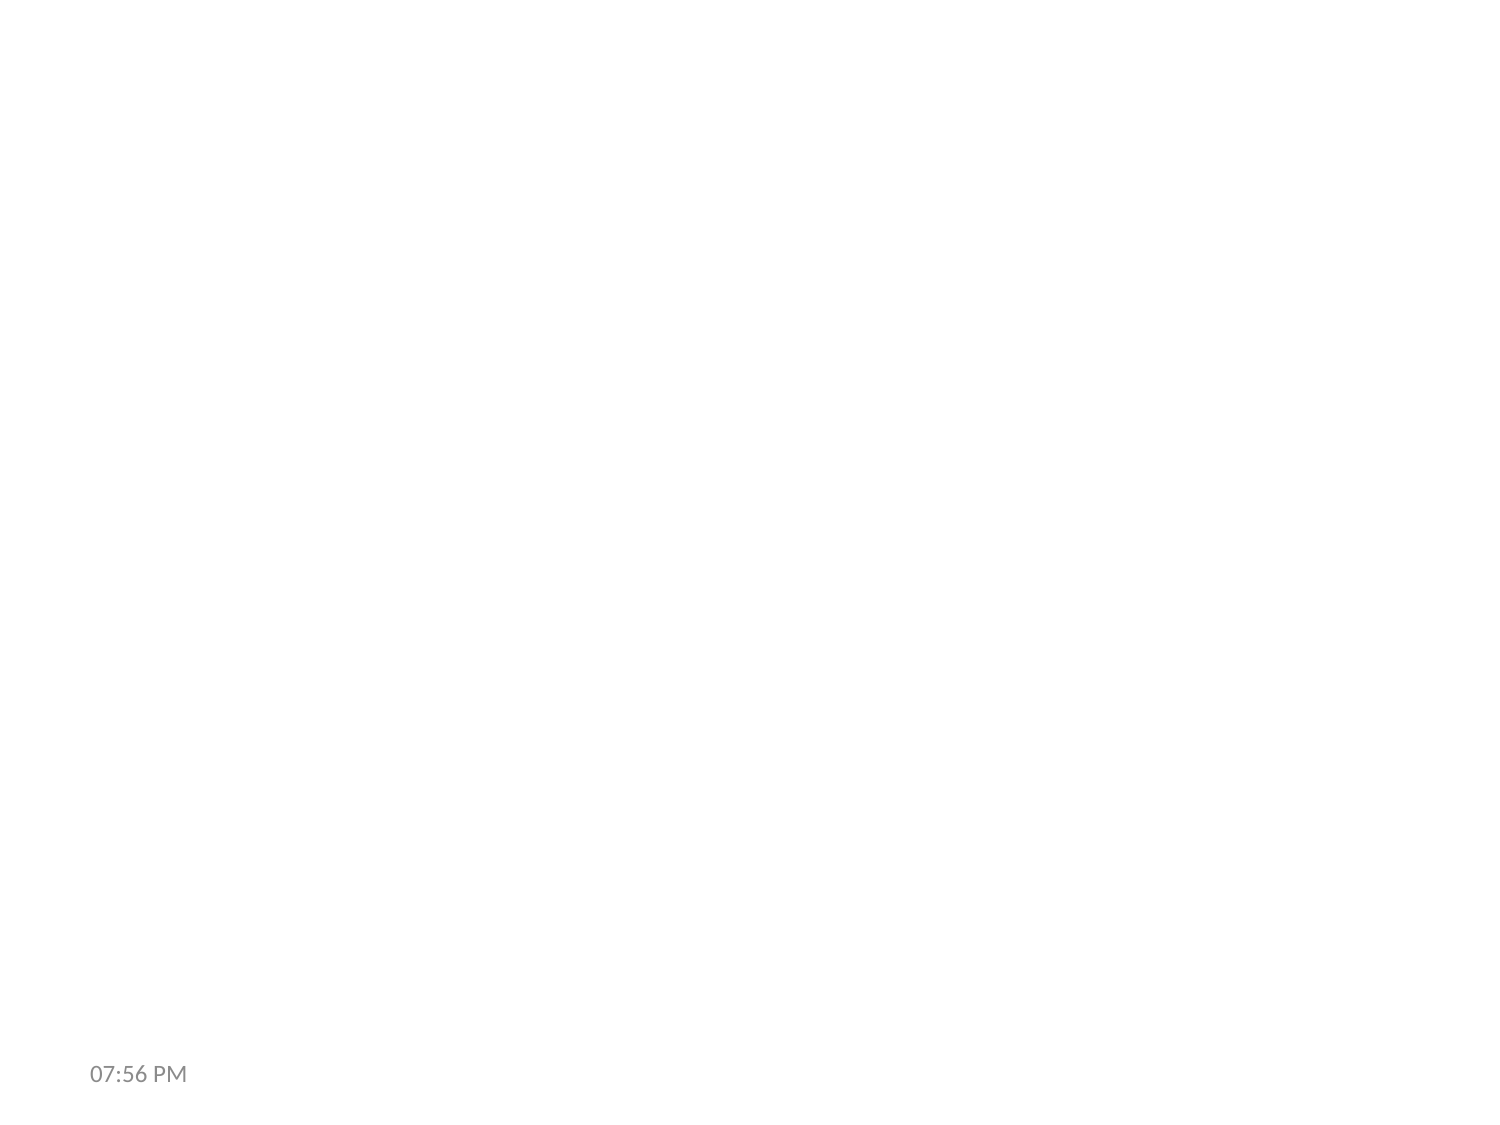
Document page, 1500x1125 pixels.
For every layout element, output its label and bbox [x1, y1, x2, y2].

slide_number [75, 1042, 425, 1103]
